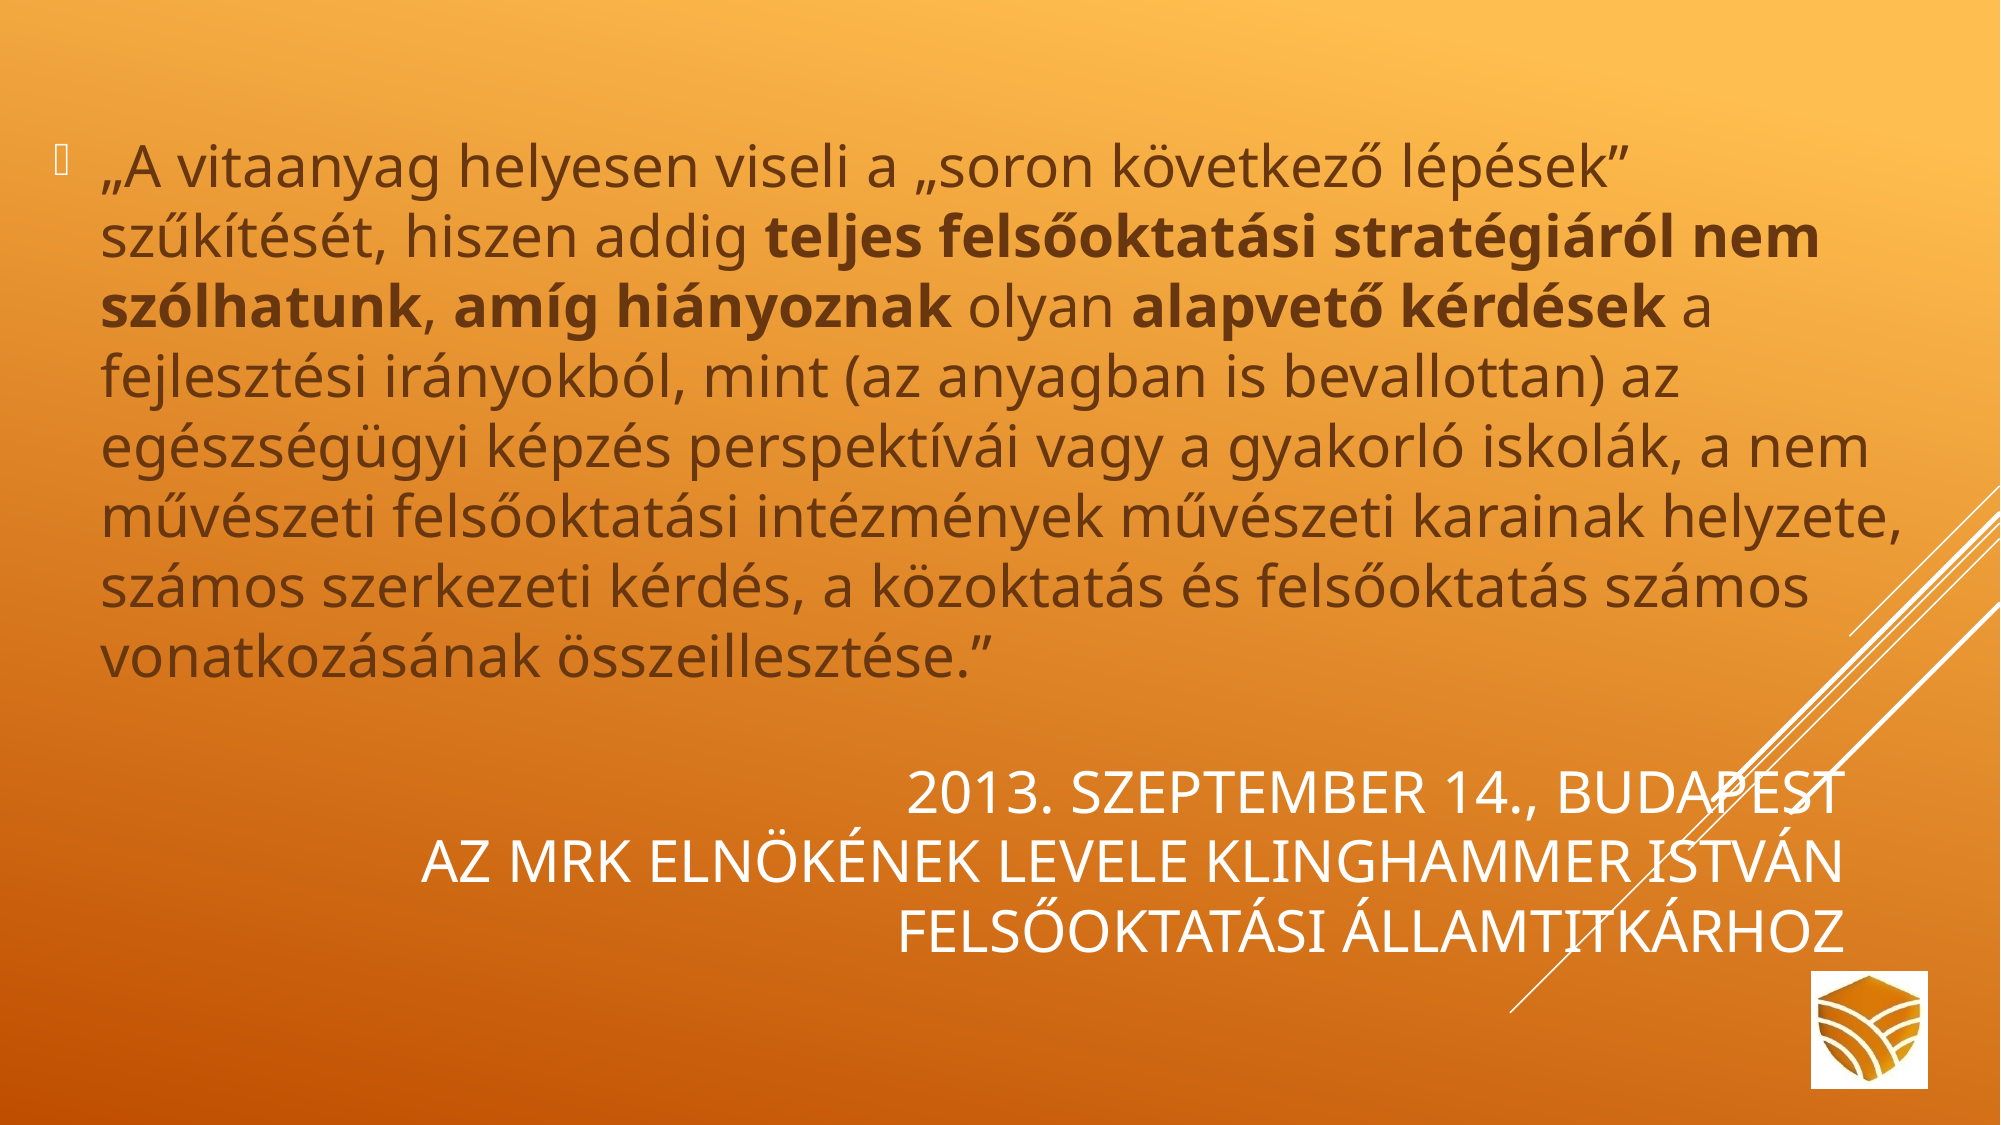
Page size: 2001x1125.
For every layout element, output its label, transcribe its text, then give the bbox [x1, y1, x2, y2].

picture [1811, 970, 1929, 1089]
list „A vitaanyag helyesen viseli a „soron következő lépések” szűkítését, hiszen addig teljes felsőoktatási stratégiáról nem szólhatunk, amíg hiányoznak olyan alapvető kérdések a fejlesztési irányokból, mint (az anyagban is bevallottan) az egészségügyi képzés perspektívái vagy a gyakorló iskolák, a nem művészeti felsőoktatási intézmények művészeti karainak helyzete, számos szerkezeti kérdés, a közoktatás és felsőoktatás számos vonatkozásának összeillesztése.” [38, 112, 1945, 706]
title 2013. Szeptember 14., Budapest Az MRK elnökének levele Klinghammer István felsőoktatási államtitkárhoz [30, 736, 1862, 984]
